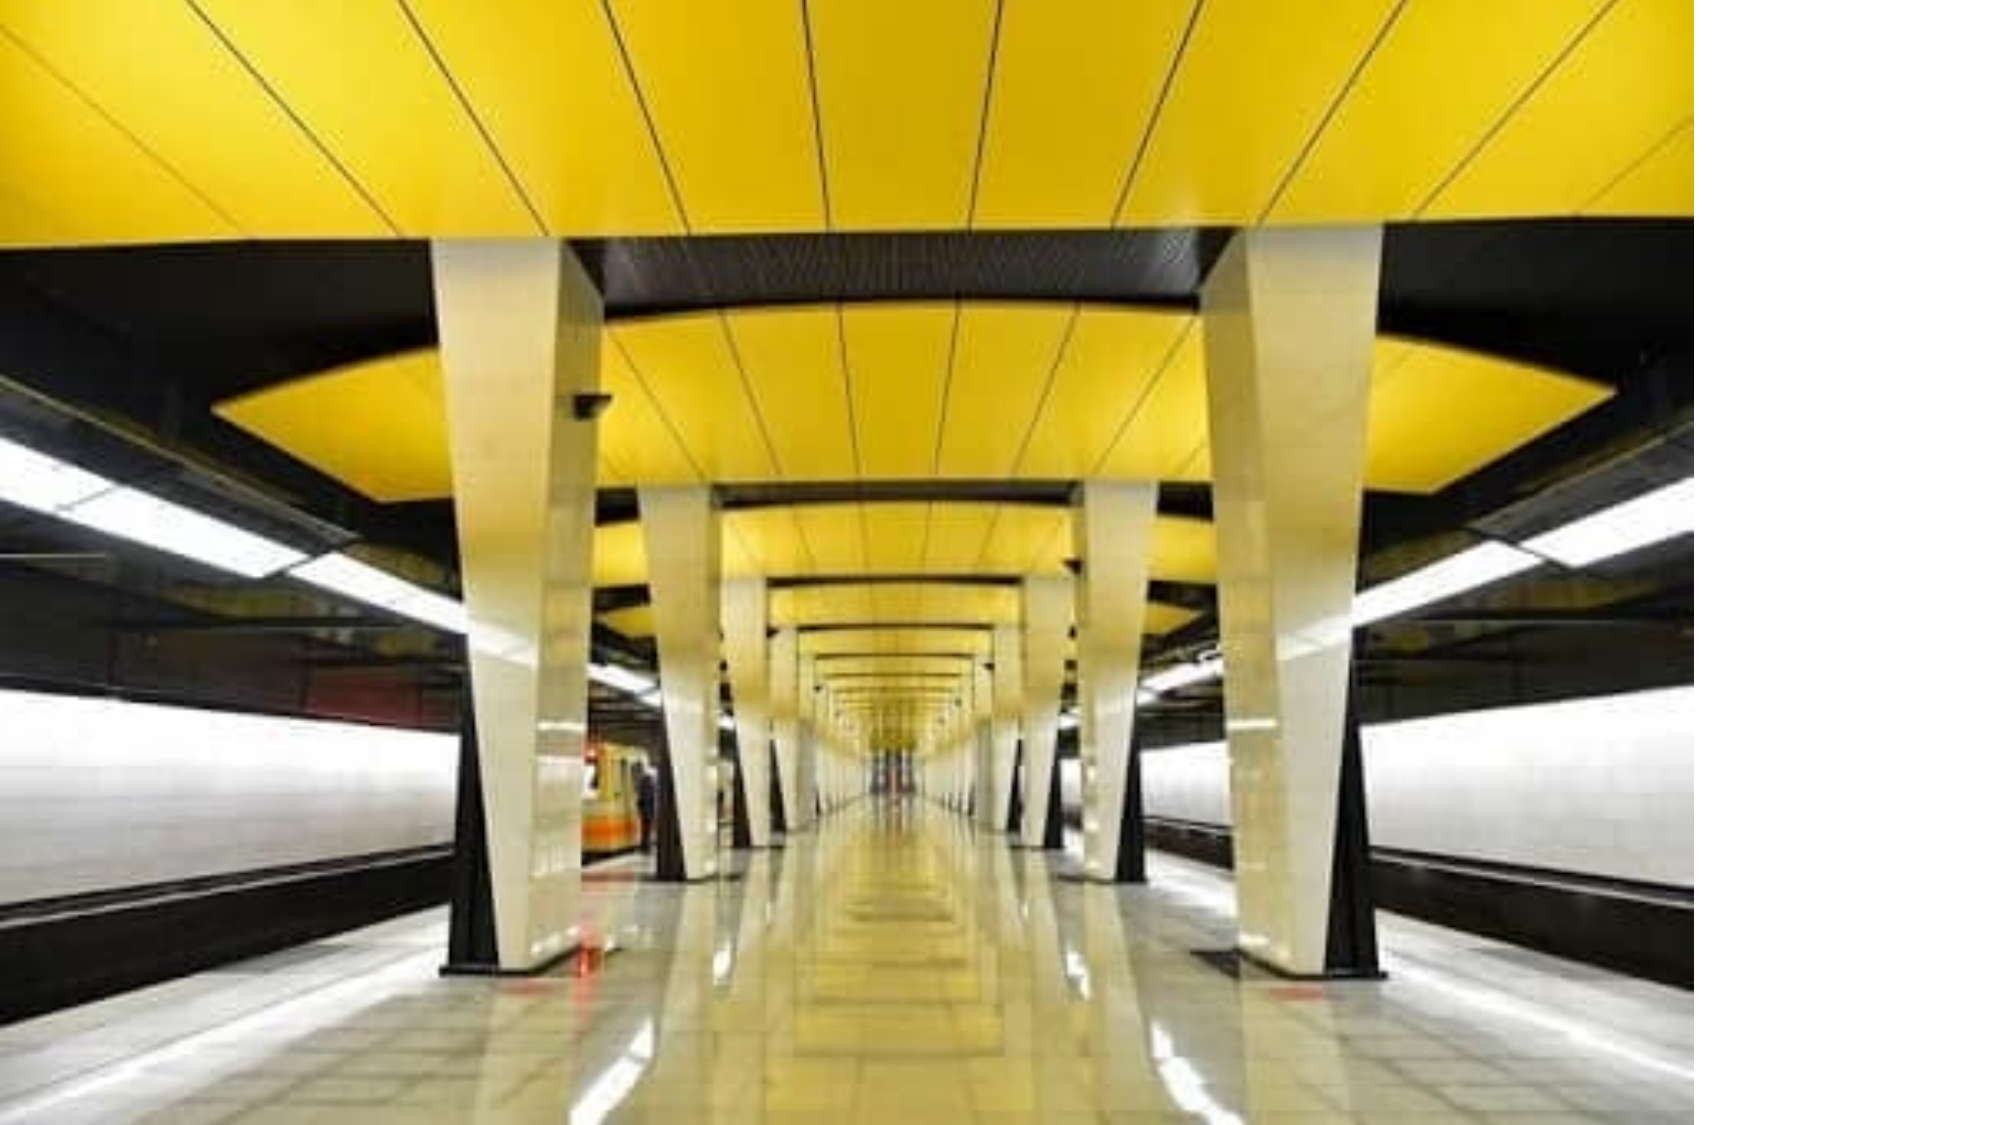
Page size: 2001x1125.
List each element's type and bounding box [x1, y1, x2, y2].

picture [0, 0, 1694, 1125]
